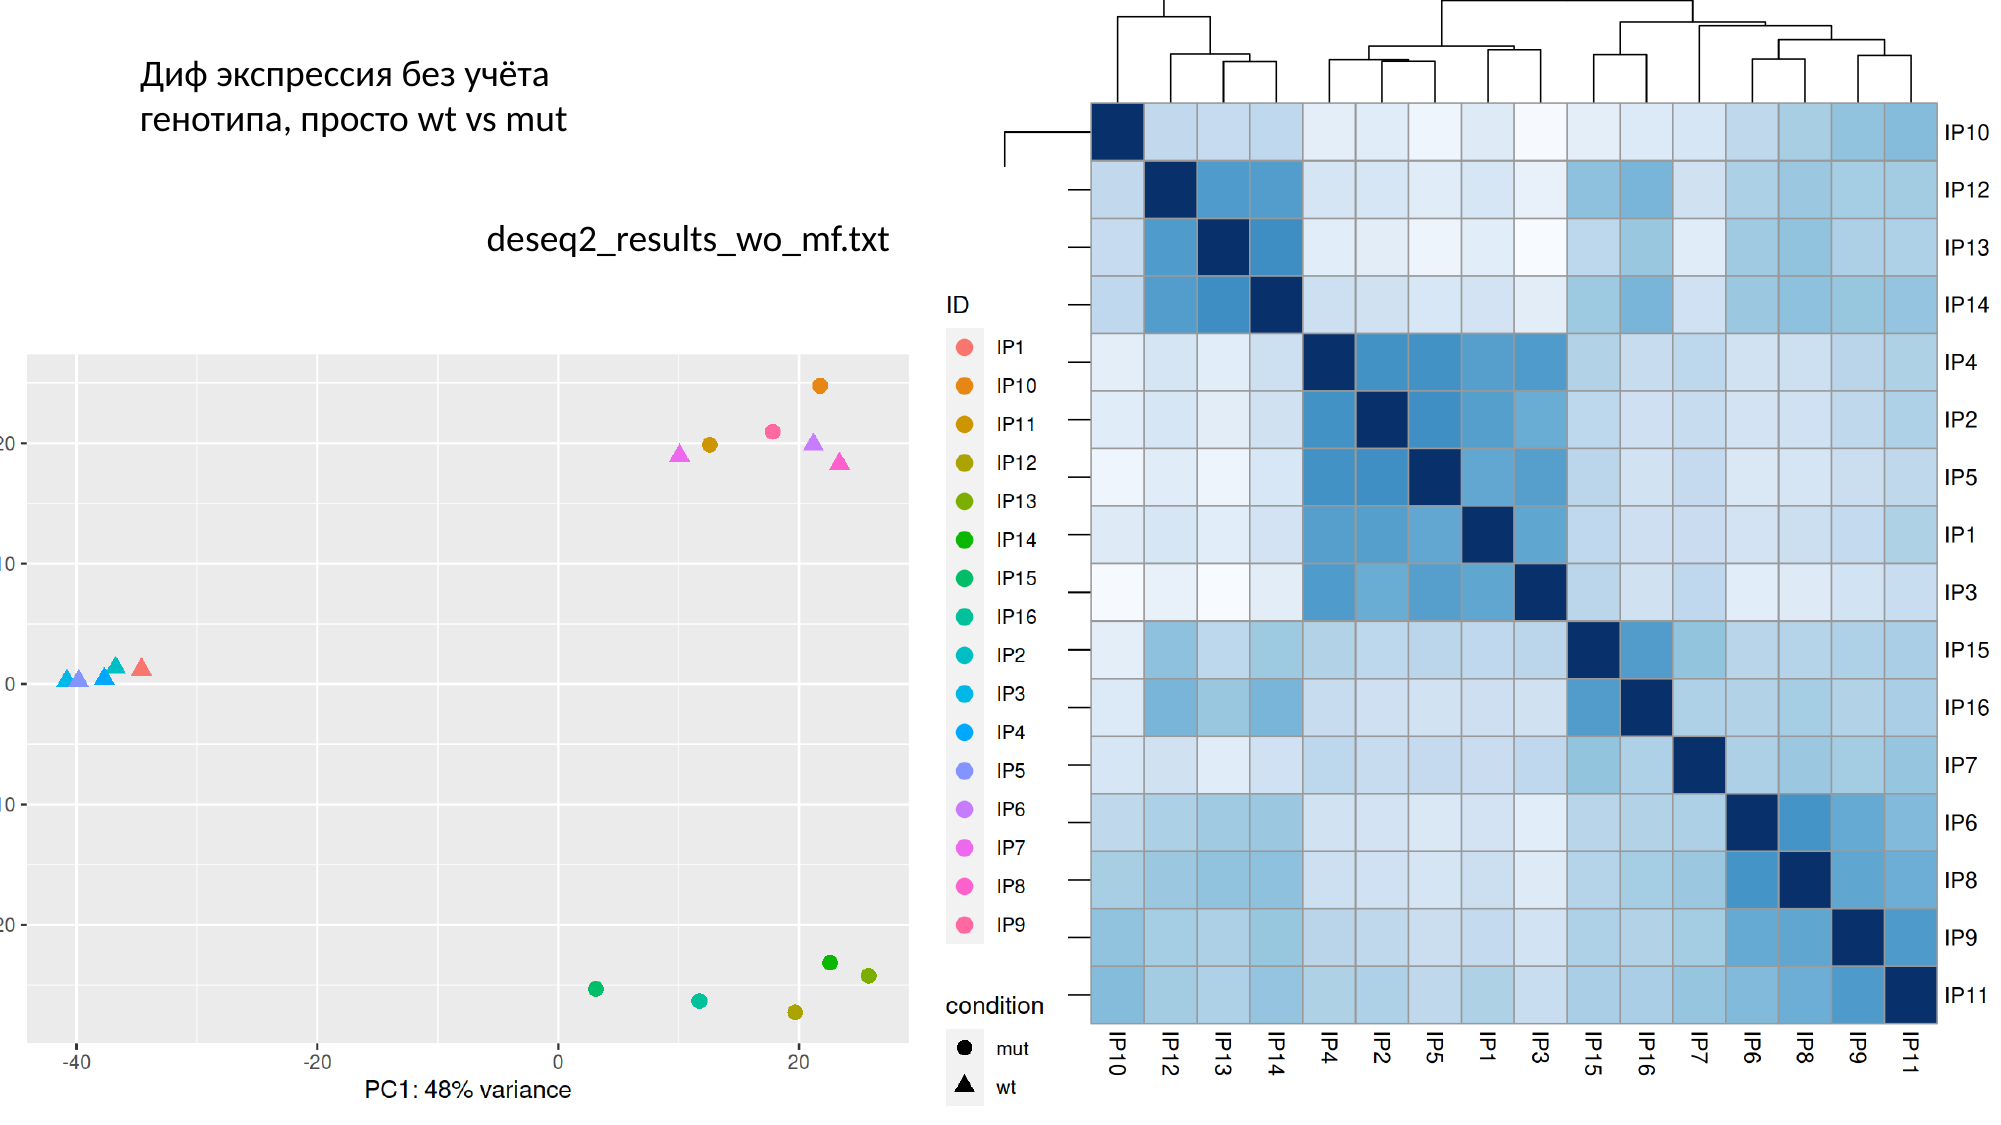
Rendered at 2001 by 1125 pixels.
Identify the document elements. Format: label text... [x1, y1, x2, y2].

text_box Диф экспрессия без учёта генотипа, просто wt vs mut [125, 41, 635, 147]
picture [0, 0, 2000, 1125]
